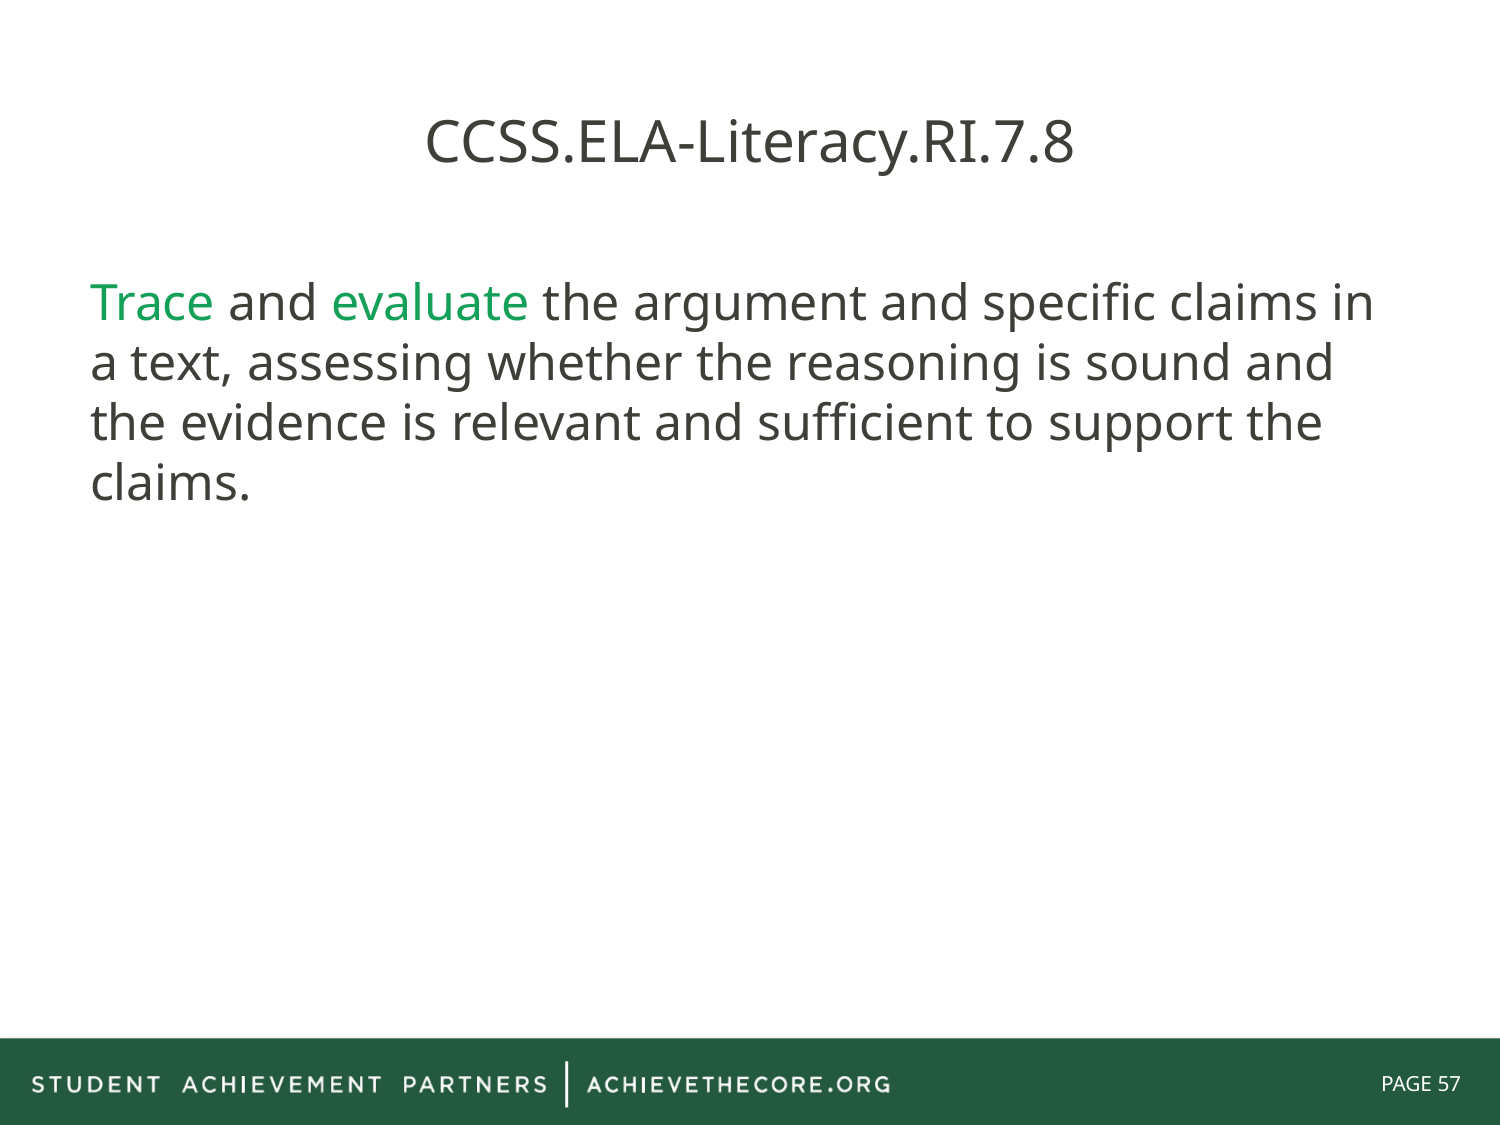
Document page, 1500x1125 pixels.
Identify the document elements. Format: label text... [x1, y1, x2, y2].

list Trace and evaluate the argument and specific claims in a text, assessing whether the reasoning is sound and the evidence is relevant and sufficient to support the claims. [75, 262, 1425, 1005]
title CCSS.ELA-Literacy.RI.7.8 [75, 45, 1425, 233]
